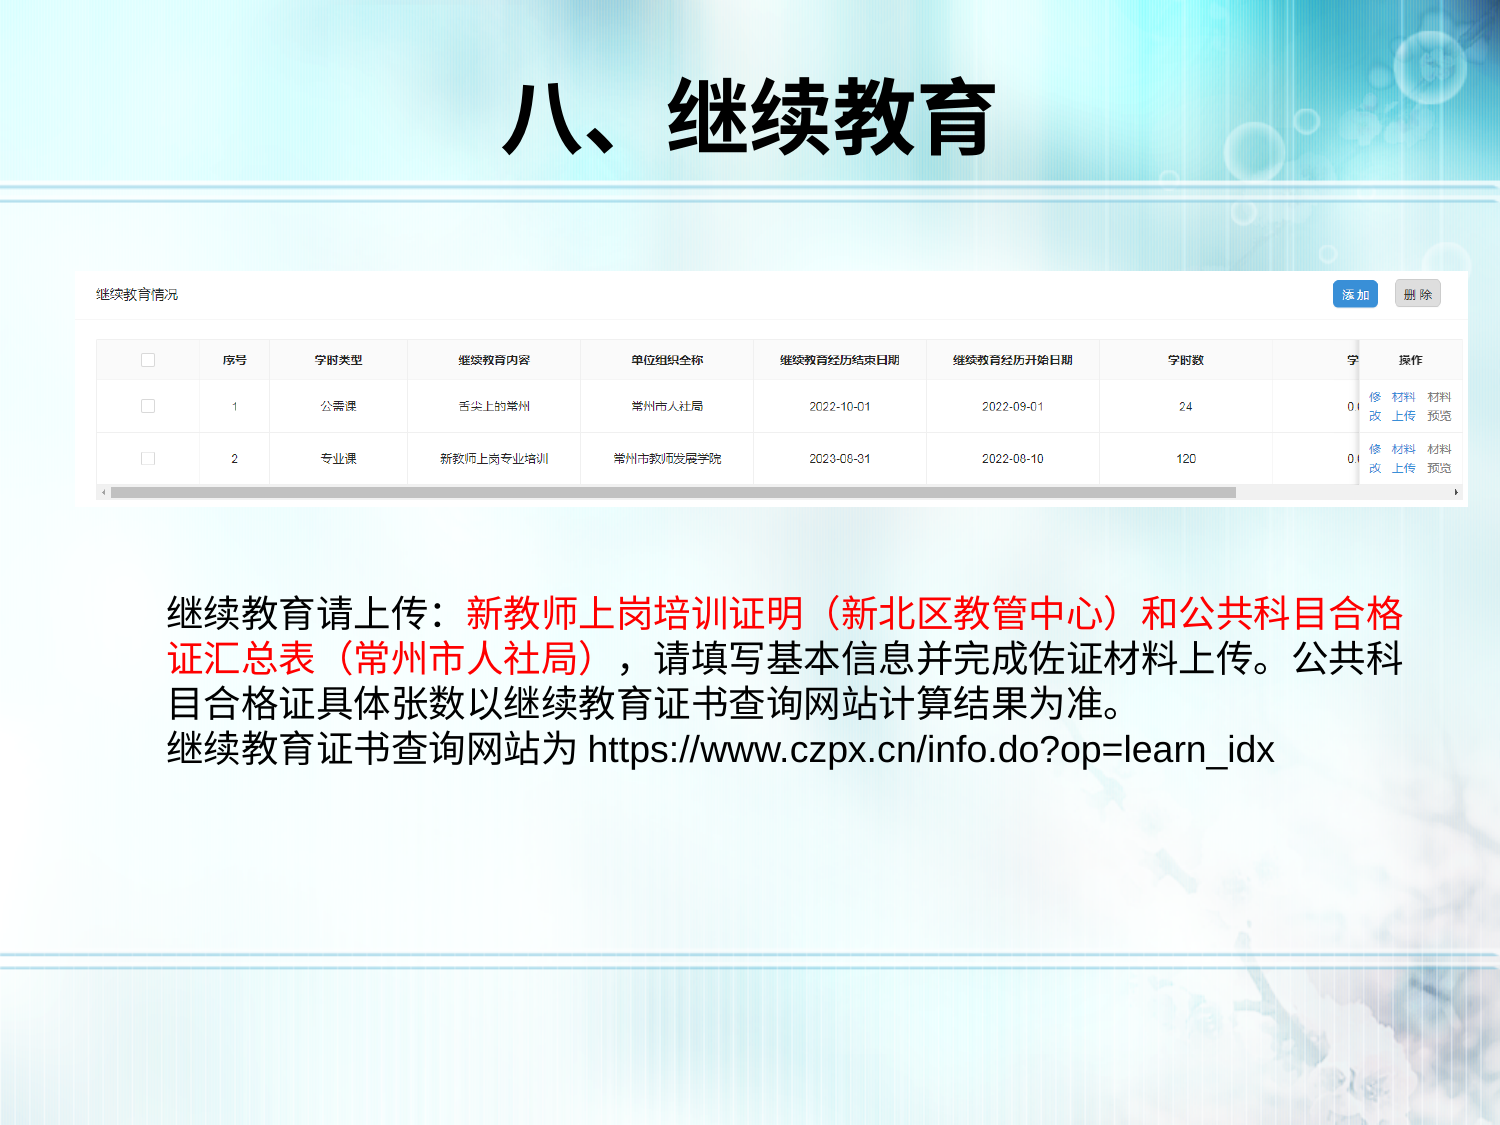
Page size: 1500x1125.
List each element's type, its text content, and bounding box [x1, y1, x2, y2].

title 八、继续教育 [74, 45, 1426, 185]
text_box 继续教育请上传：新教师上岗培训证明（新北区教管中心）和公共科目合格证汇总表（常州市人社局），请填写基本信息并完成佐证材料上传。公共科目合格证具体张数以继续教育证书查询网站计算结果为准。 继续教育证书查询网站为https://www.czpx.cn/info.do?op=learn_idx [151, 582, 1439, 778]
picture [0, 0, 1500, 1125]
